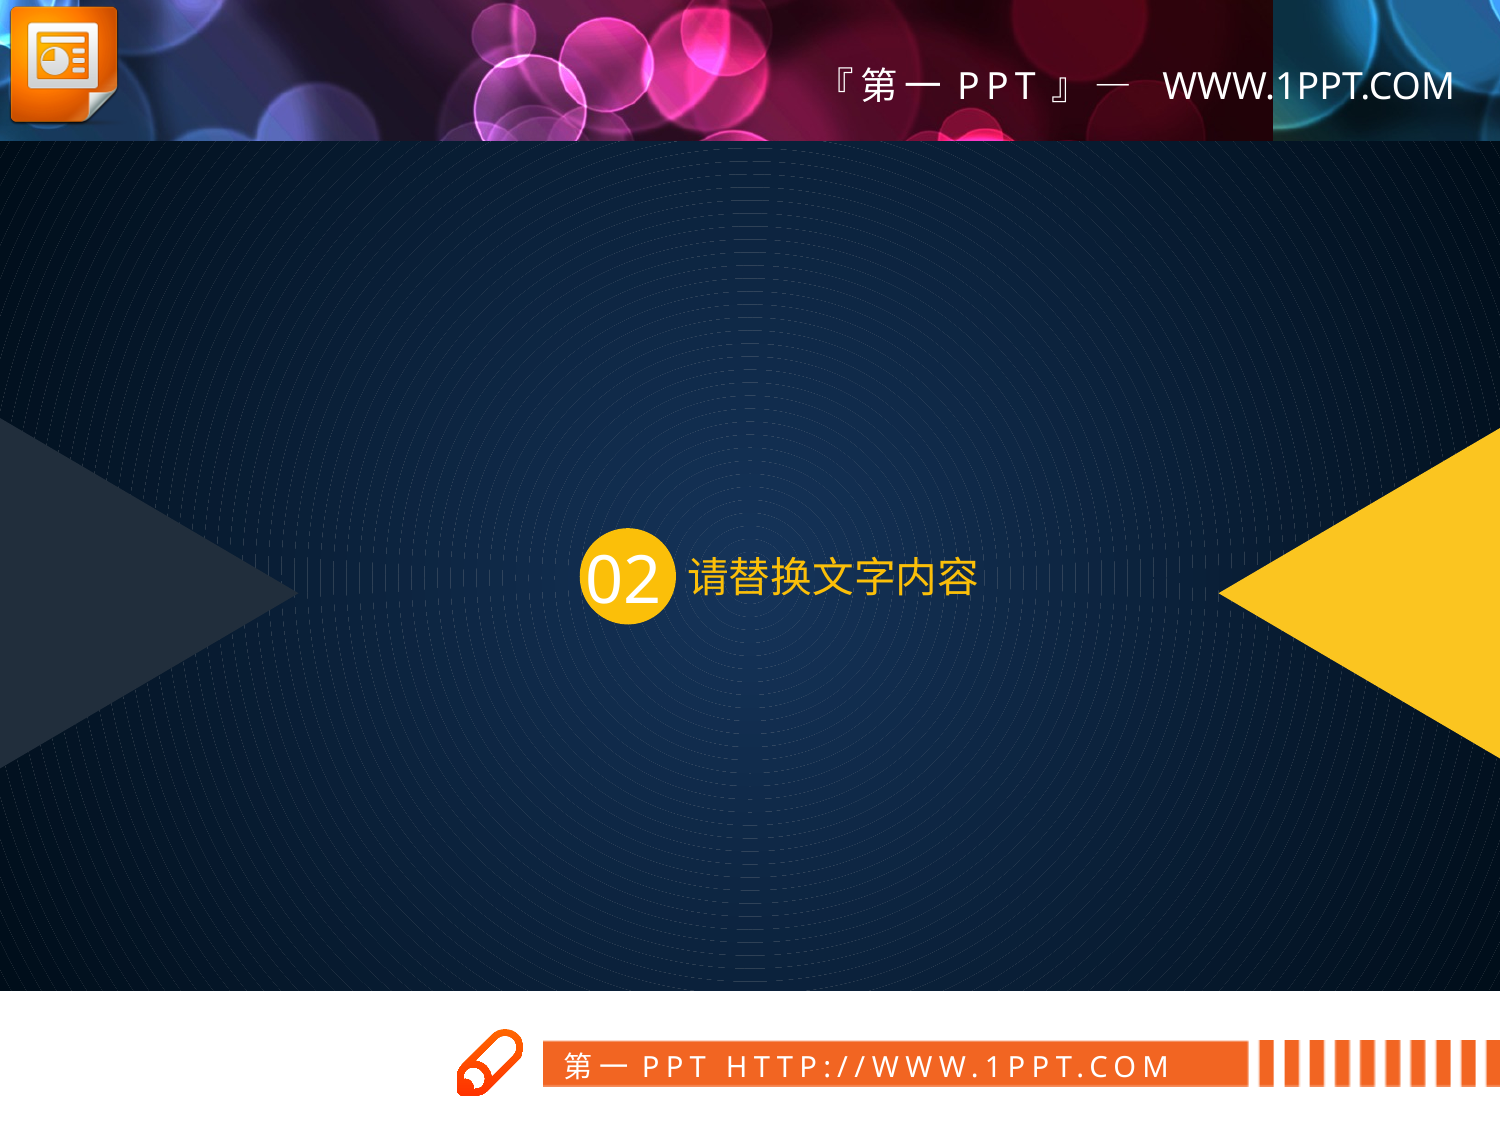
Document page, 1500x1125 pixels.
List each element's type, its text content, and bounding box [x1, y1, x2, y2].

text_box [0, 418, 299, 769]
picture [0, 0, 1500, 141]
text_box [569, 527, 679, 625]
picture [543, 1040, 1500, 1087]
text_box 请替换文字内容 [684, 543, 995, 609]
text_box [1218, 428, 1500, 759]
